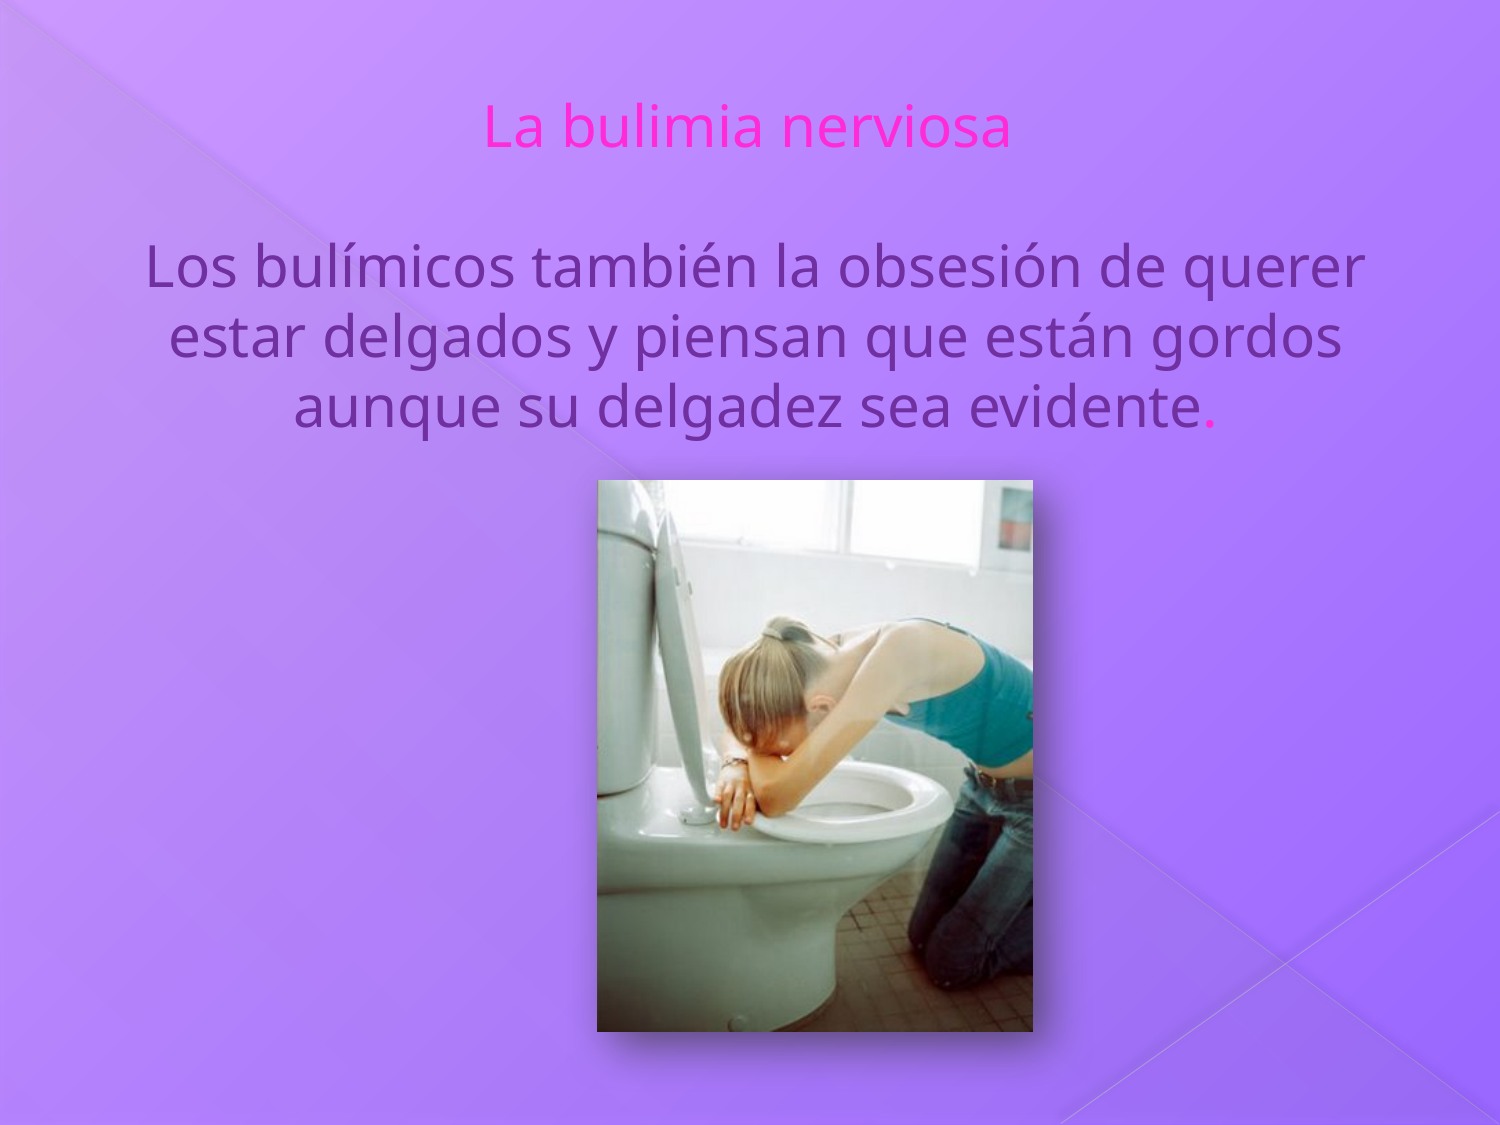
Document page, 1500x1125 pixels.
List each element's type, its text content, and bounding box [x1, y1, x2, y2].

text_box La bulimia nerviosa Los bulímicos también la obsesión de querer estar delgados y piensan que están gordos aunque su delgadez sea evidente. [93, 82, 1418, 447]
picture [597, 480, 1034, 1032]
